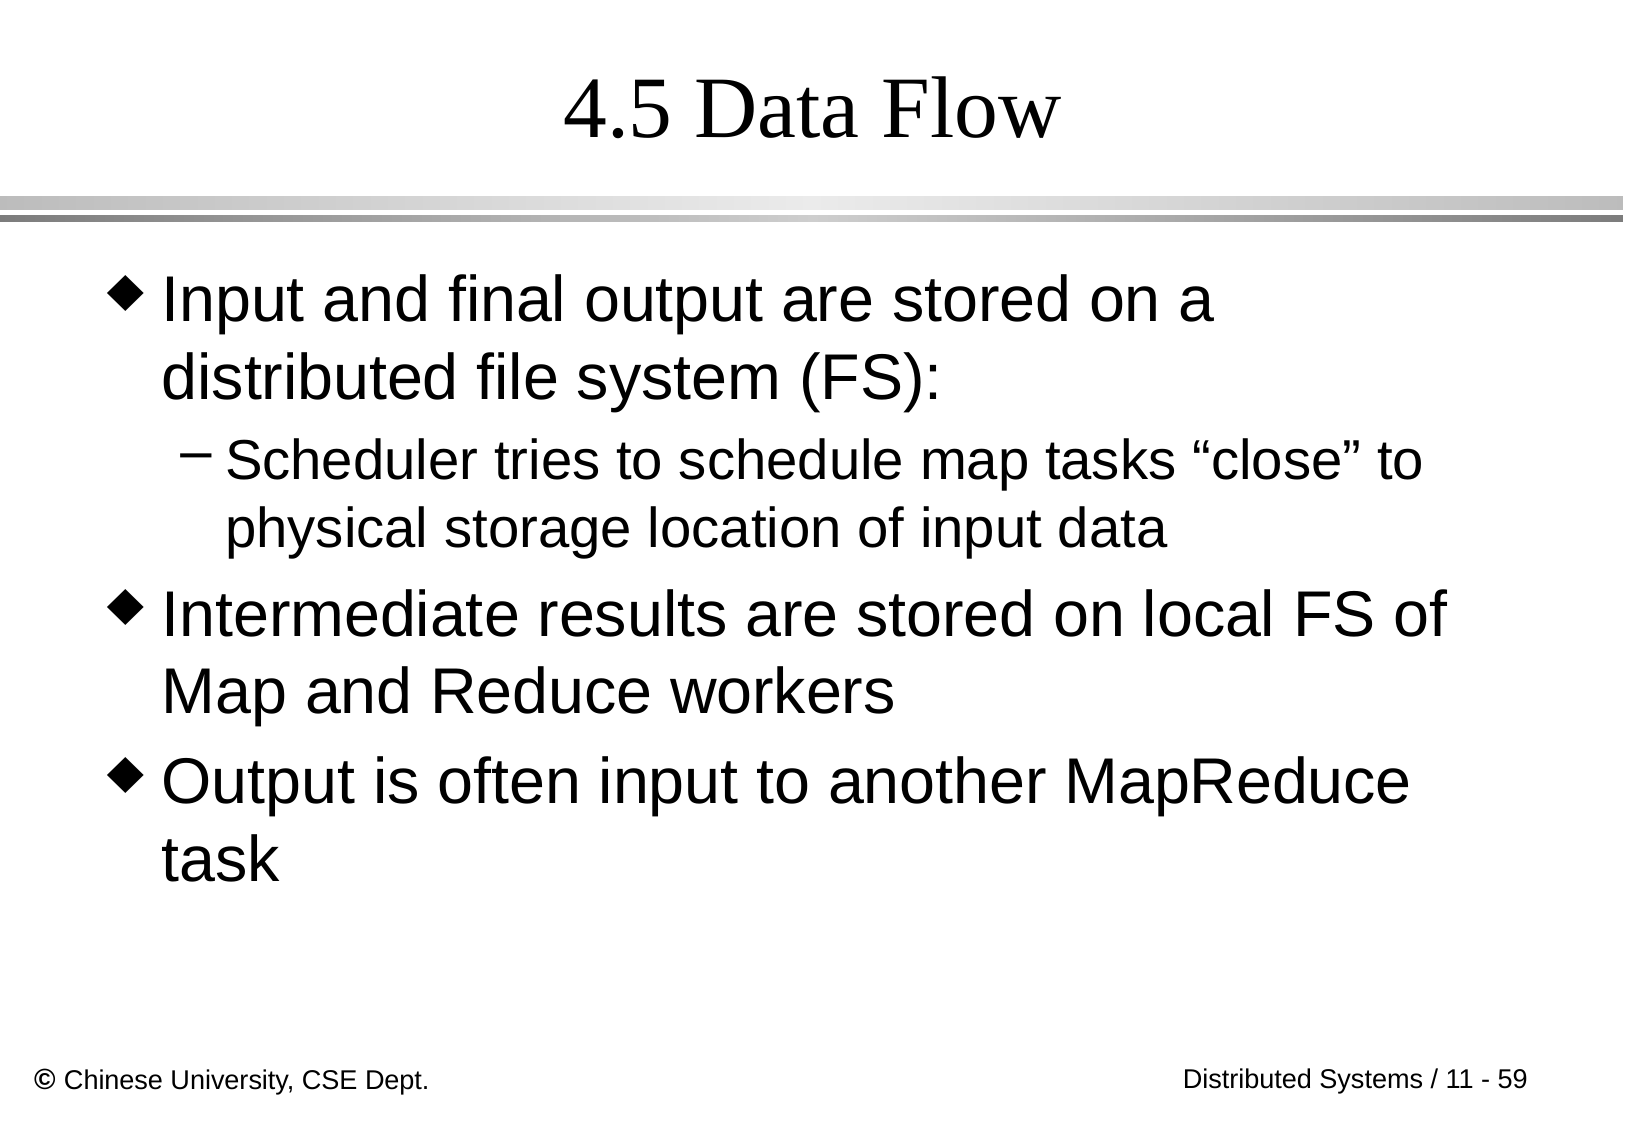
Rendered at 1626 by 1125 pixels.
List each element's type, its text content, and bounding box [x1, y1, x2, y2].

list Input and final output are stored on a distributed file system (FS): Scheduler tries to schedule map tasks “close” to physical storage location of input data Intermediate results are stored on local FS of Map and Reduce workers Output is often input to another MapReduce task [92, 249, 1506, 1038]
title 4.5 Data Flow [50, 62, 1575, 163]
